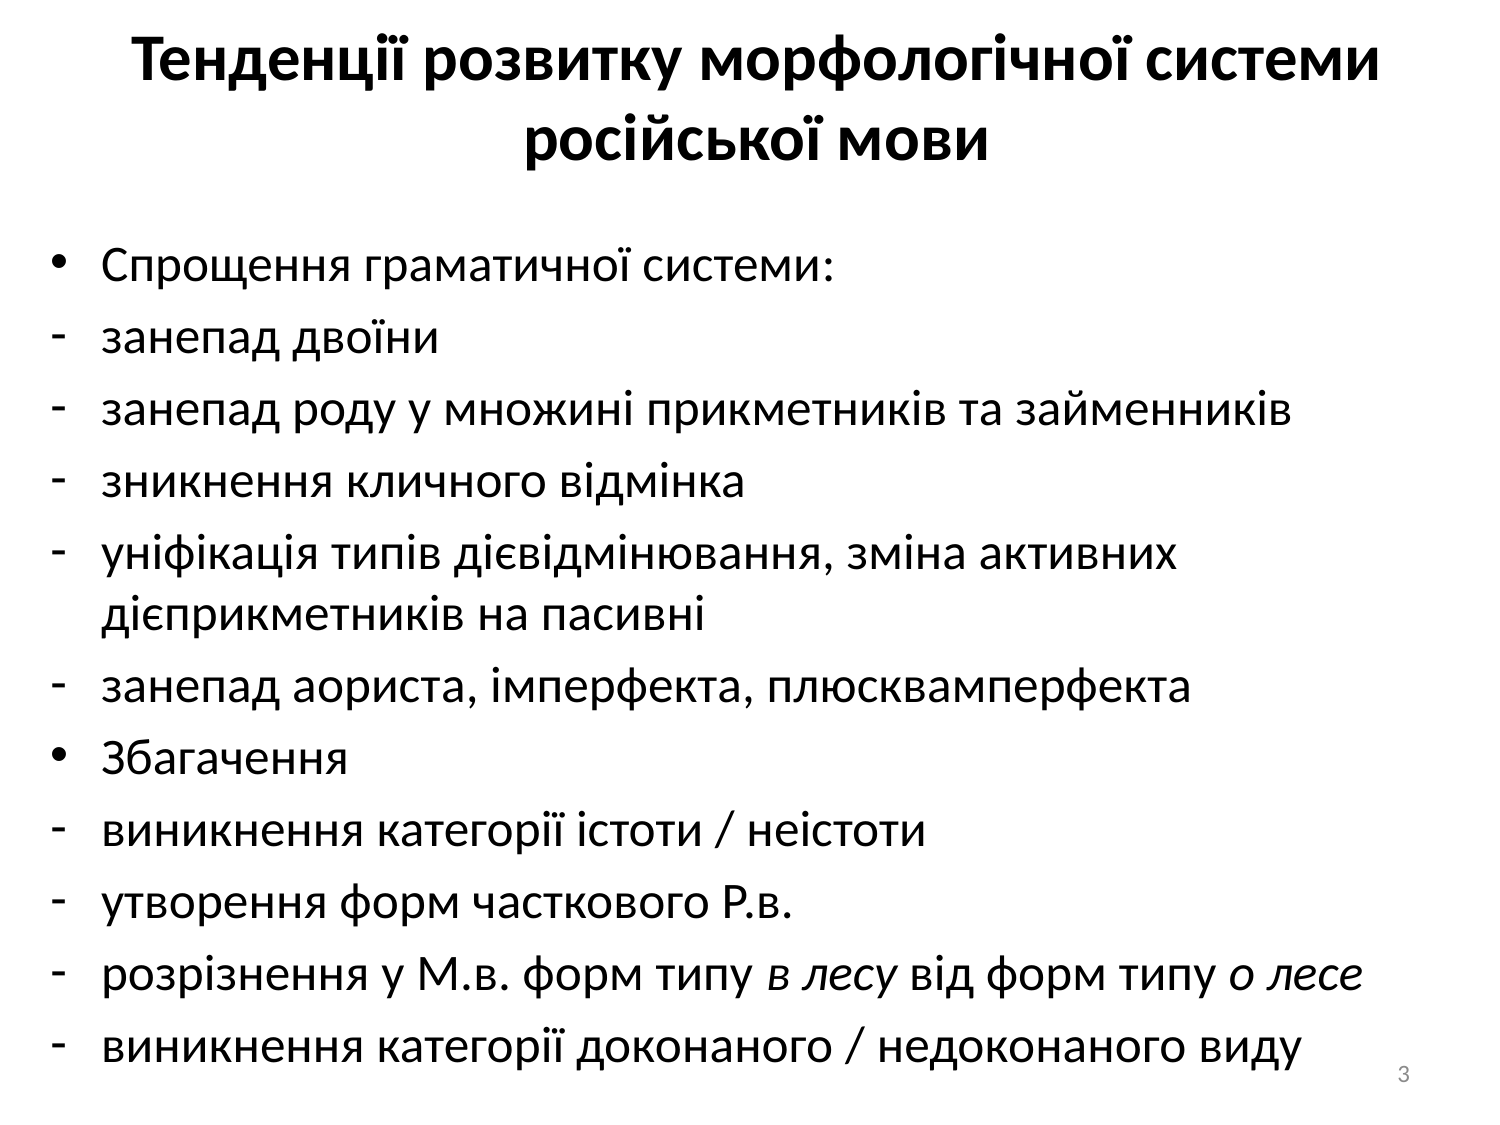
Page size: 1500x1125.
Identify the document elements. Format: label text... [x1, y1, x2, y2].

list Спрощення граматичної системи: занепад двоїни занепад роду у множині прикметників та займенників зникнення кличного відмінка уніфікація типів дієвідмінювання, зміна активних дієприкметників на пасивні занепад аориста, імперфекта, плюсквамперфекта Збагачення виникнення категорії істоти / неістоти утворення форм часткового Р.в. розрізнення у М.в. форм типу в лесу від форм типу о лесе виникнення категорії доконаного / недоконаного виду [35, 222, 1465, 1090]
title Тенденції розвитку морфологічної системи російської мови [82, 0, 1432, 188]
slide_number 3 [1074, 1042, 1425, 1103]
